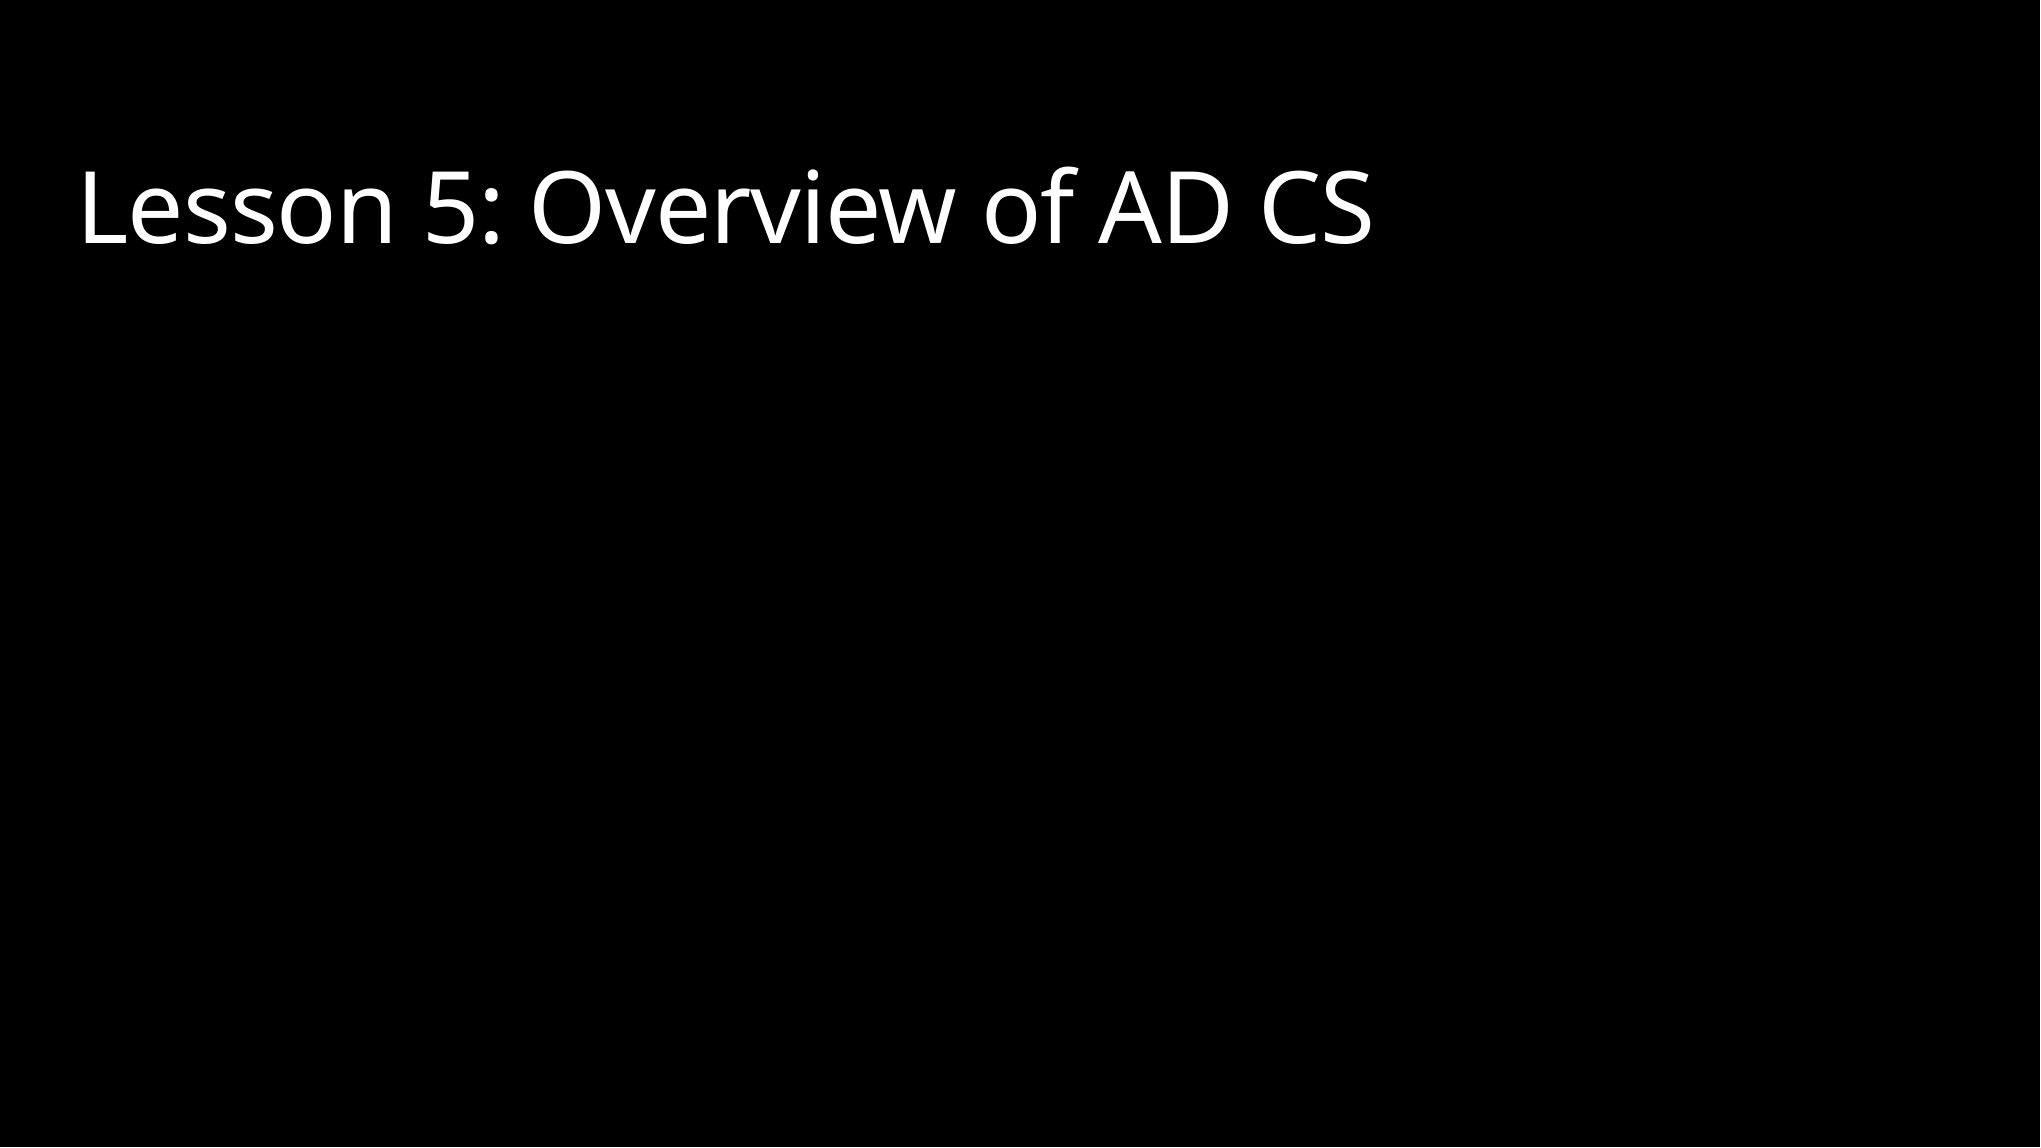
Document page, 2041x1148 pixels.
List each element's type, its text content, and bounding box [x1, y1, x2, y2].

title Lesson 5: Overview of AD CS [76, 157, 1796, 753]
